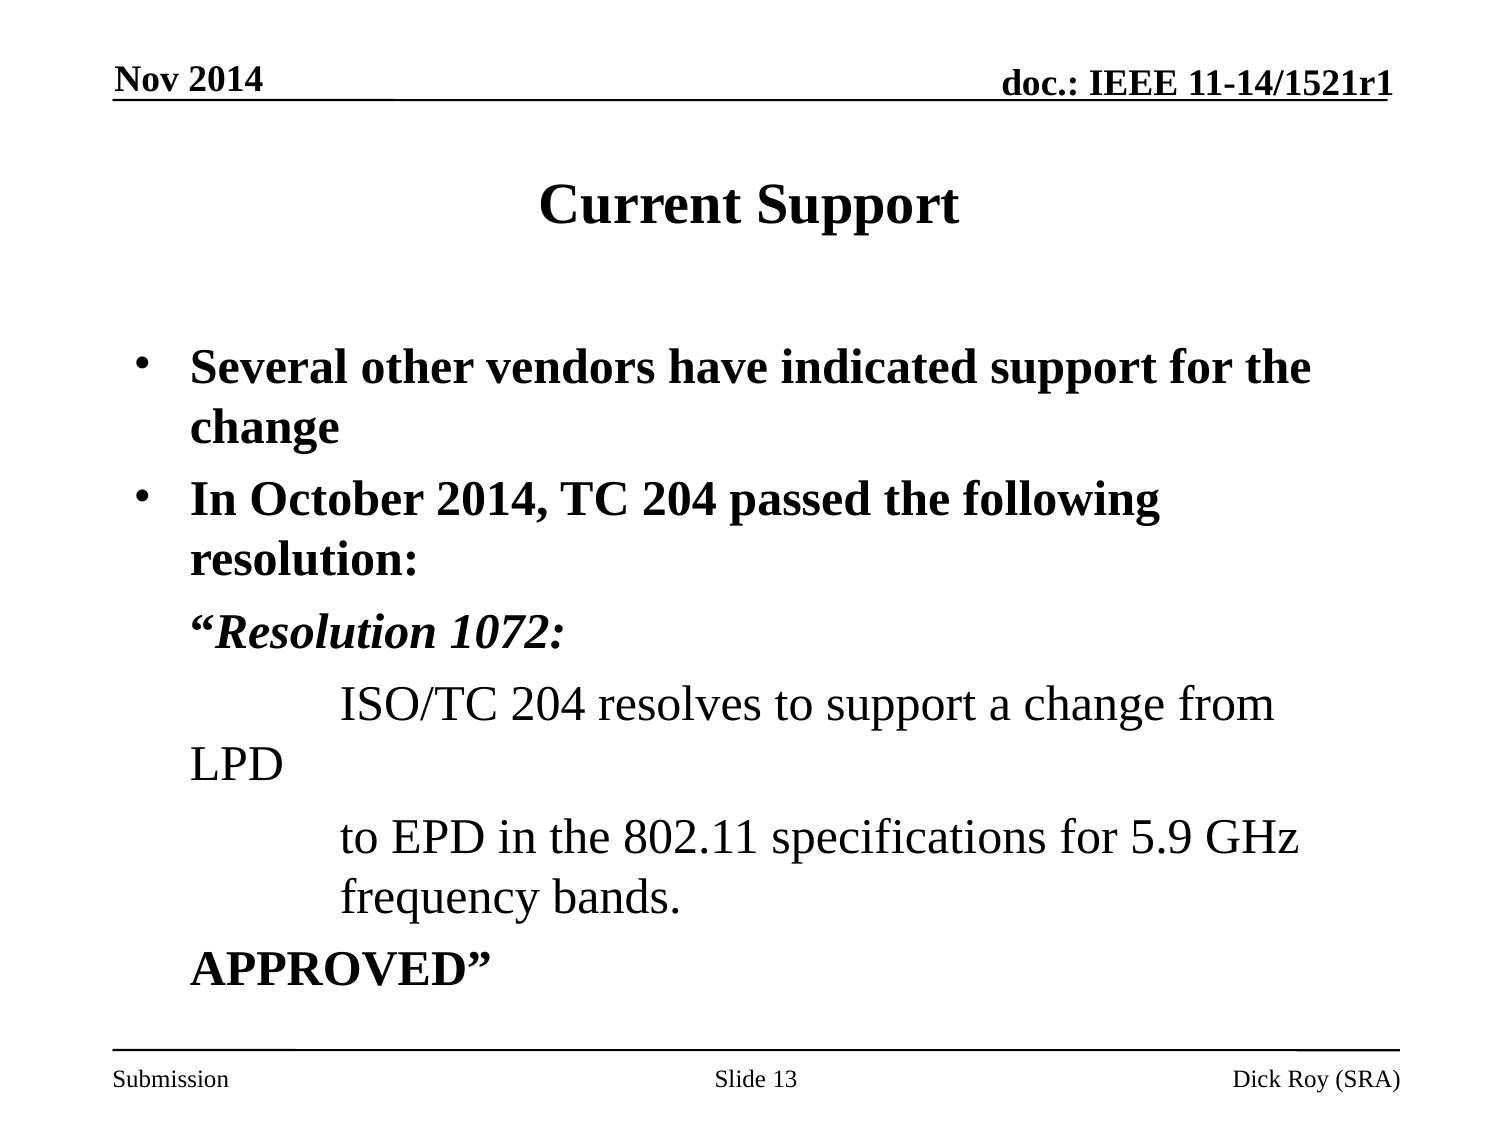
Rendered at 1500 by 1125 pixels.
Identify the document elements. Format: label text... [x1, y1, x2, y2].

list Several other vendors have indicated support for the change In October 2014, TC 204 passed the following resolution: “Resolution 1072: ISO/TC 204 resolves to support a change from LPD to EPD in the 802.11 specifications for 5.9 GHz frequency bands. APPROVED” [118, 325, 1394, 1045]
text_box Slide 13 [712, 1062, 800, 1122]
text_box [878, 1062, 1402, 1092]
title Current Support [112, 112, 1388, 288]
text_box Nov 2014 [114, 54, 493, 100]
